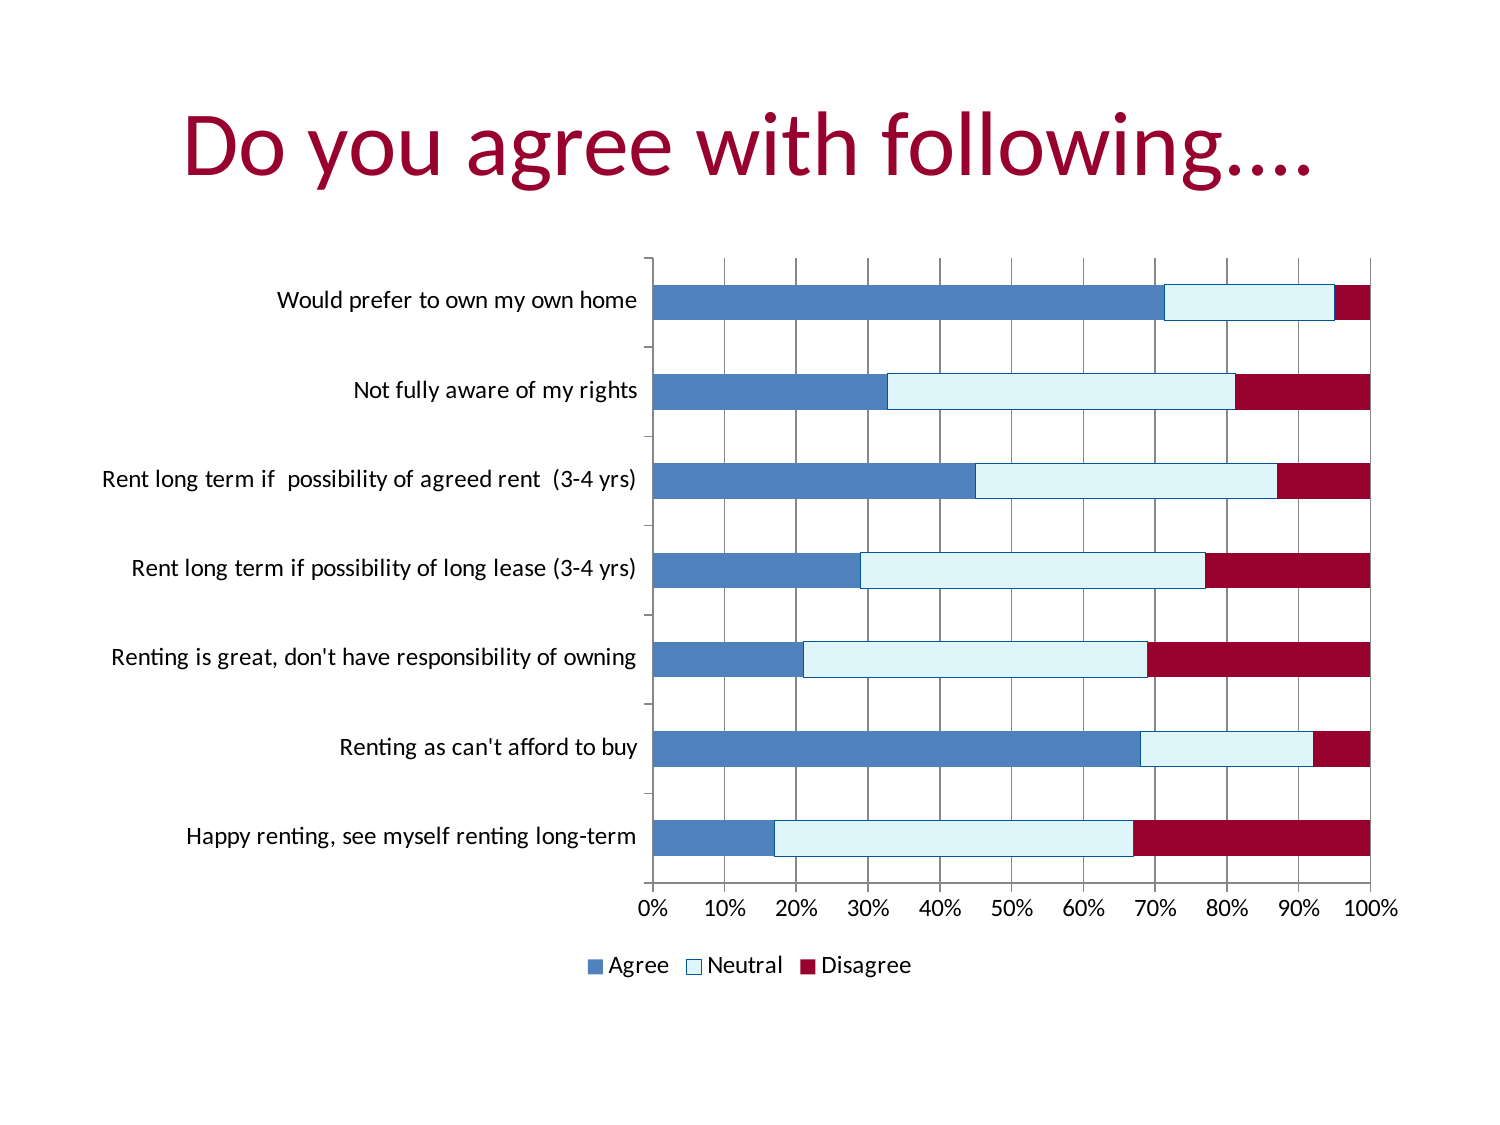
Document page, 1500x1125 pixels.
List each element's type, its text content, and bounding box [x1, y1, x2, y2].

title Do you agree with following.... [75, 45, 1425, 233]
chart [74, 242, 1426, 986]
